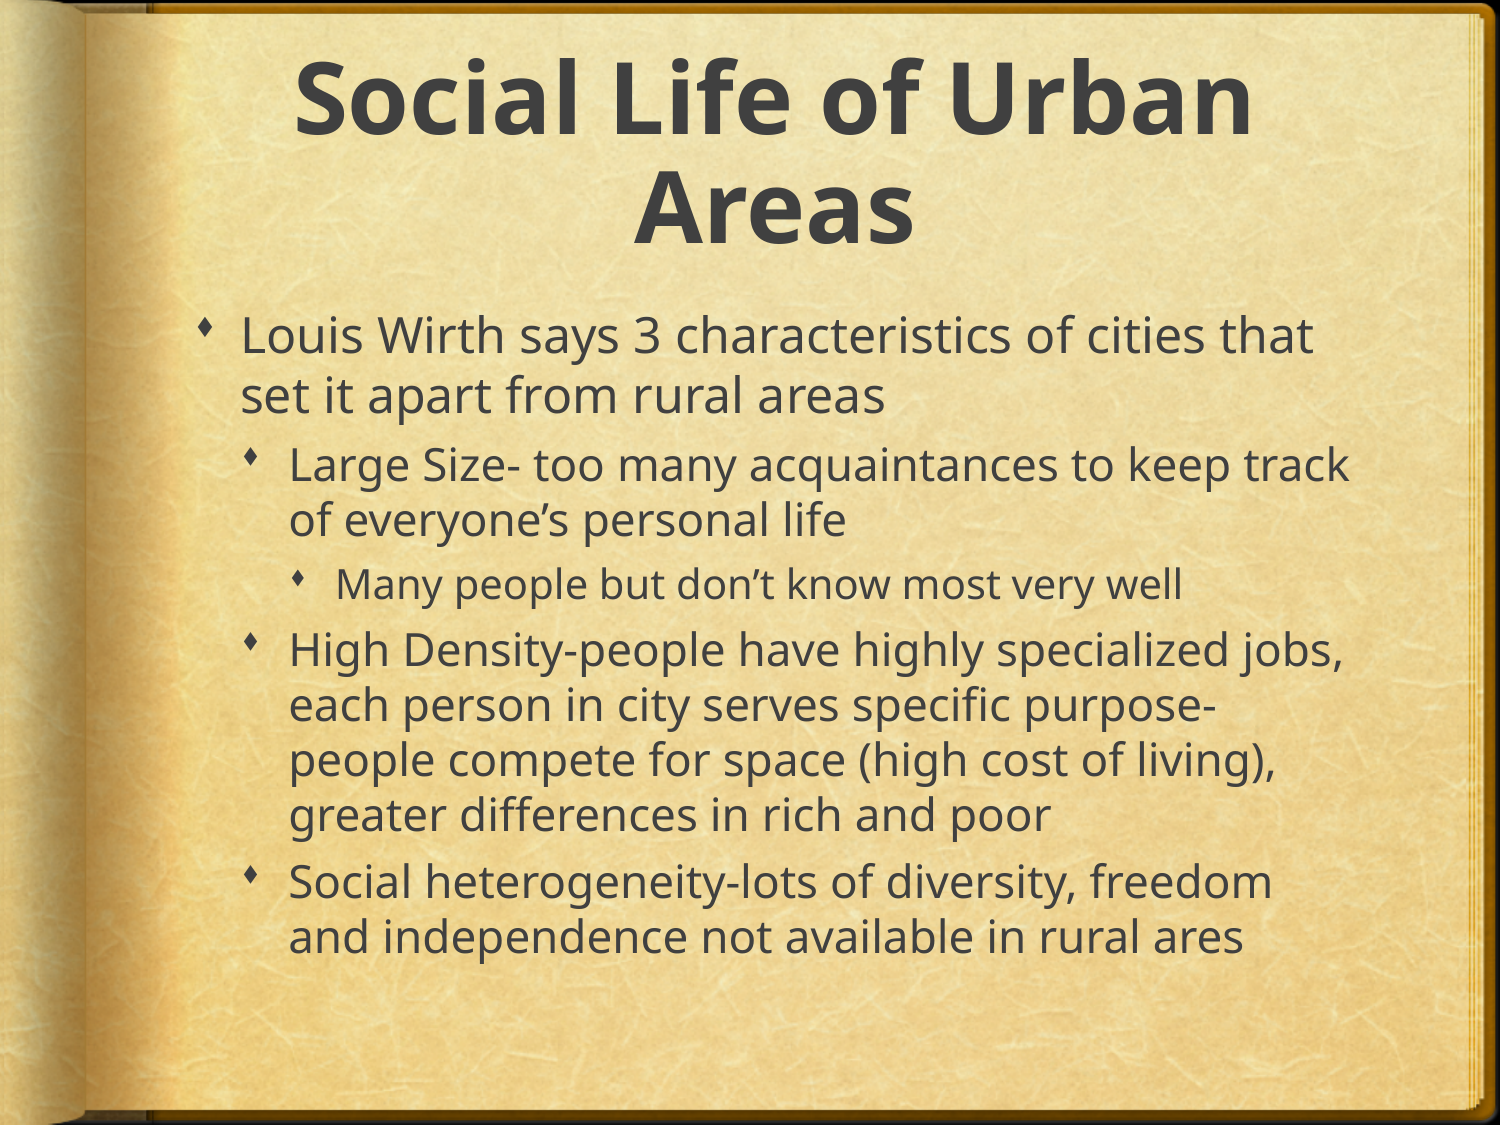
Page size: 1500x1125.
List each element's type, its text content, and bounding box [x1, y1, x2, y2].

list Louis Wirth says 3 characteristics of cities that set it apart from rural areas Large Size- too many acquaintances to keep track of everyone’s personal life Many people but don’t know most very well High Density-people have highly specialized jobs, each person in city serves specific purpose-people compete for space (high cost of living), greater differences in rich and poor Social heterogeneity-lots of diversity, freedom and independence not available in rural ares [178, 295, 1372, 1005]
title Social Life of Urban Areas [178, 45, 1372, 265]
picture [0, 0, 1500, 1125]
